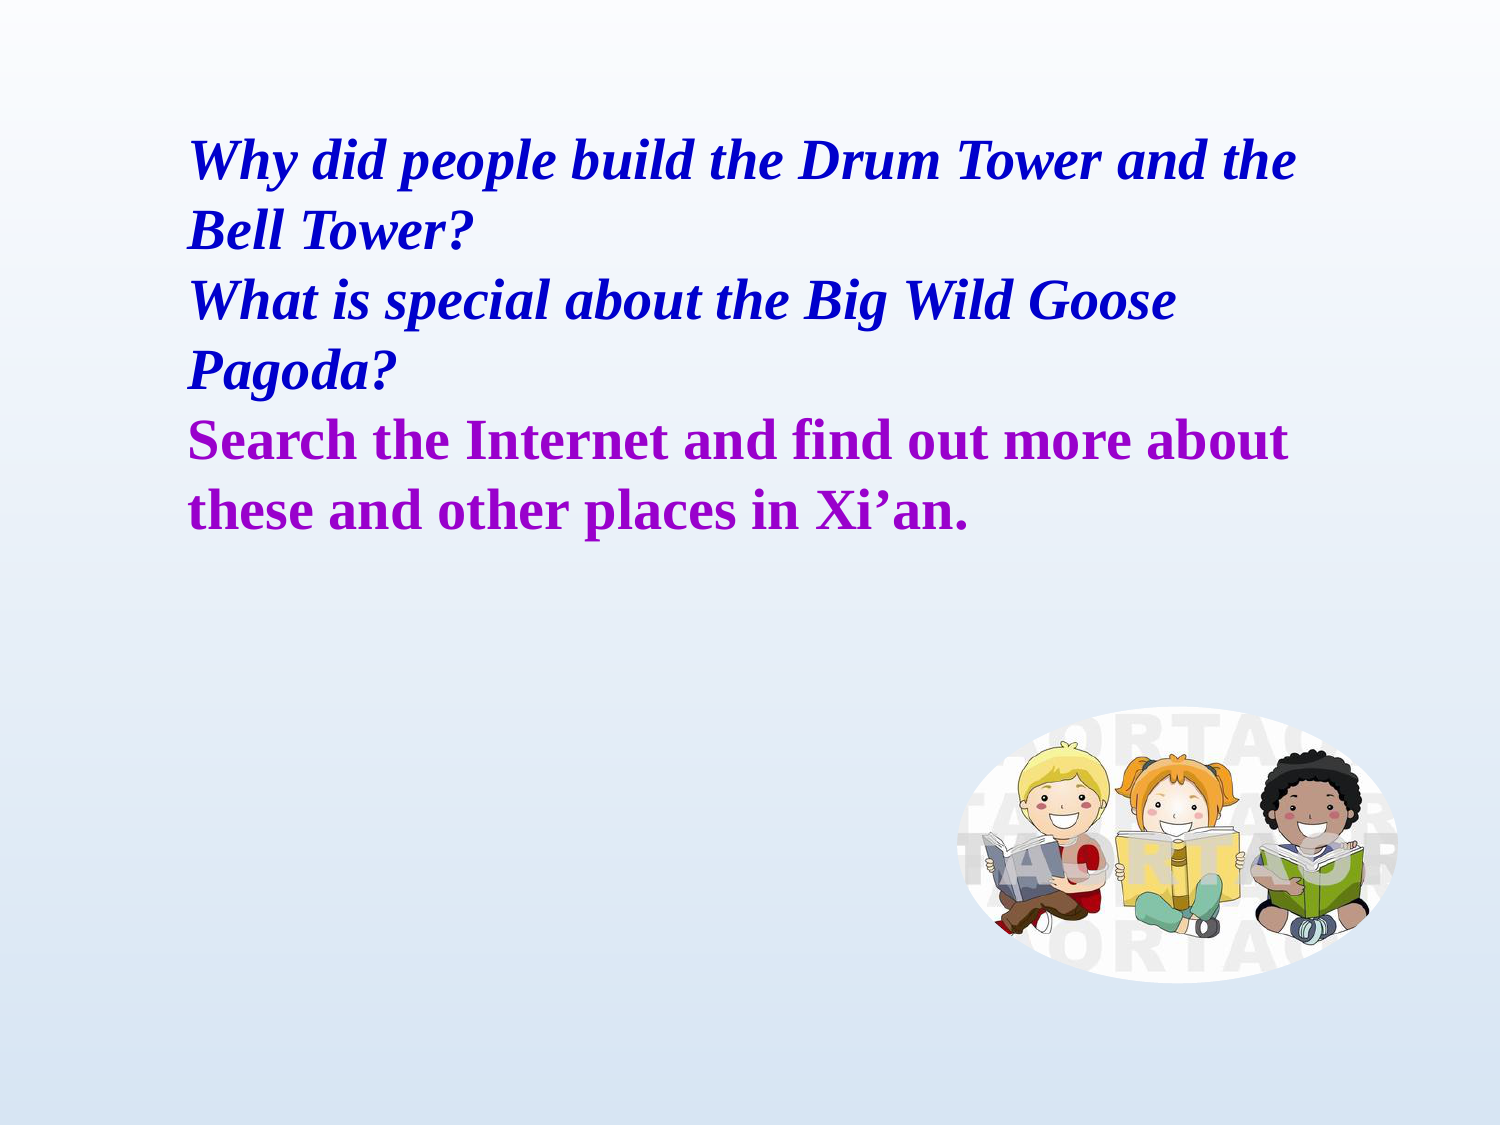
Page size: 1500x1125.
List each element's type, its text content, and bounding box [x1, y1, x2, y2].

text_box Why did people build the Drum Tower and the Bell Tower? What is special about the Big Wild Goose Pagoda? Search the Internet and find out more about these and other places in Xi’an. [173, 114, 1368, 549]
picture [956, 706, 1399, 984]
